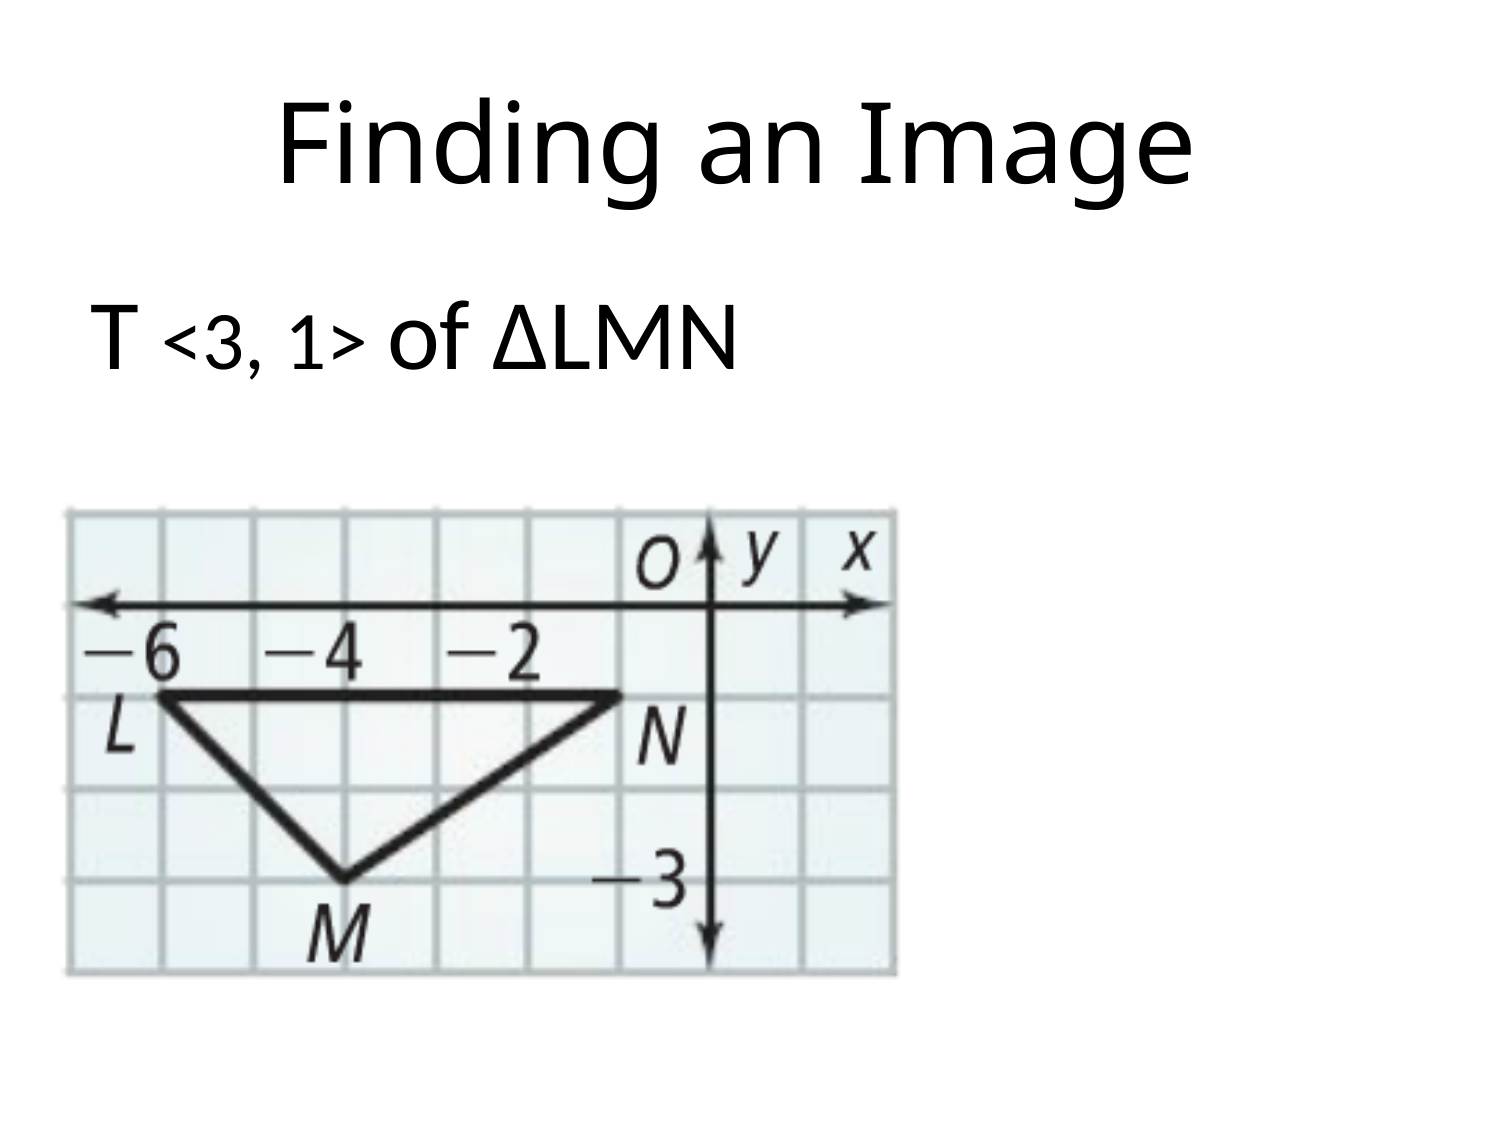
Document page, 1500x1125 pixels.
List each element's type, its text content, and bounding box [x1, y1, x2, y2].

title Finding an Image [75, 45, 1425, 233]
picture [49, 499, 907, 988]
list T <3, 1> of ΔLMN [75, 262, 1425, 1005]
